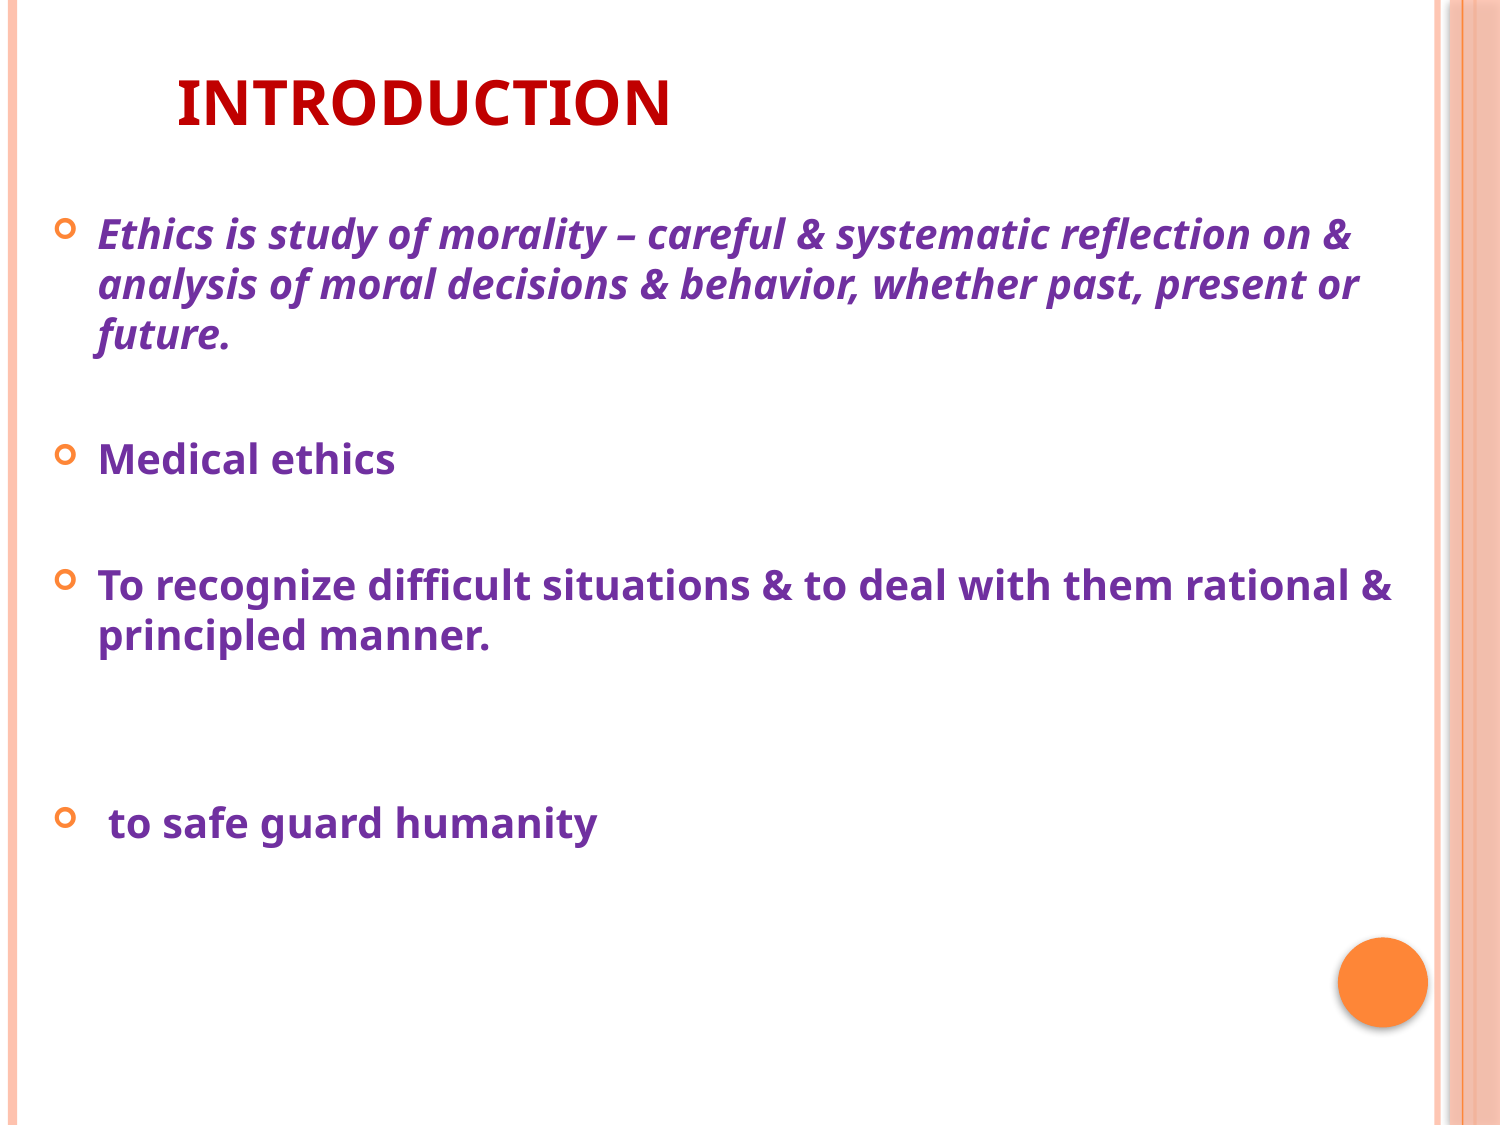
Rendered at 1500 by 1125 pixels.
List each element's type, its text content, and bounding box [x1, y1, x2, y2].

title Introduction [162, 37, 763, 145]
list Ethics is study of morality – careful & systematic reflection on & analysis of moral decisions & behavior, whether past, present or future. Medical ethics To recognize difficult situations & to deal with them rational & principled manner. to safe guard humanity [37, 200, 1425, 1075]
